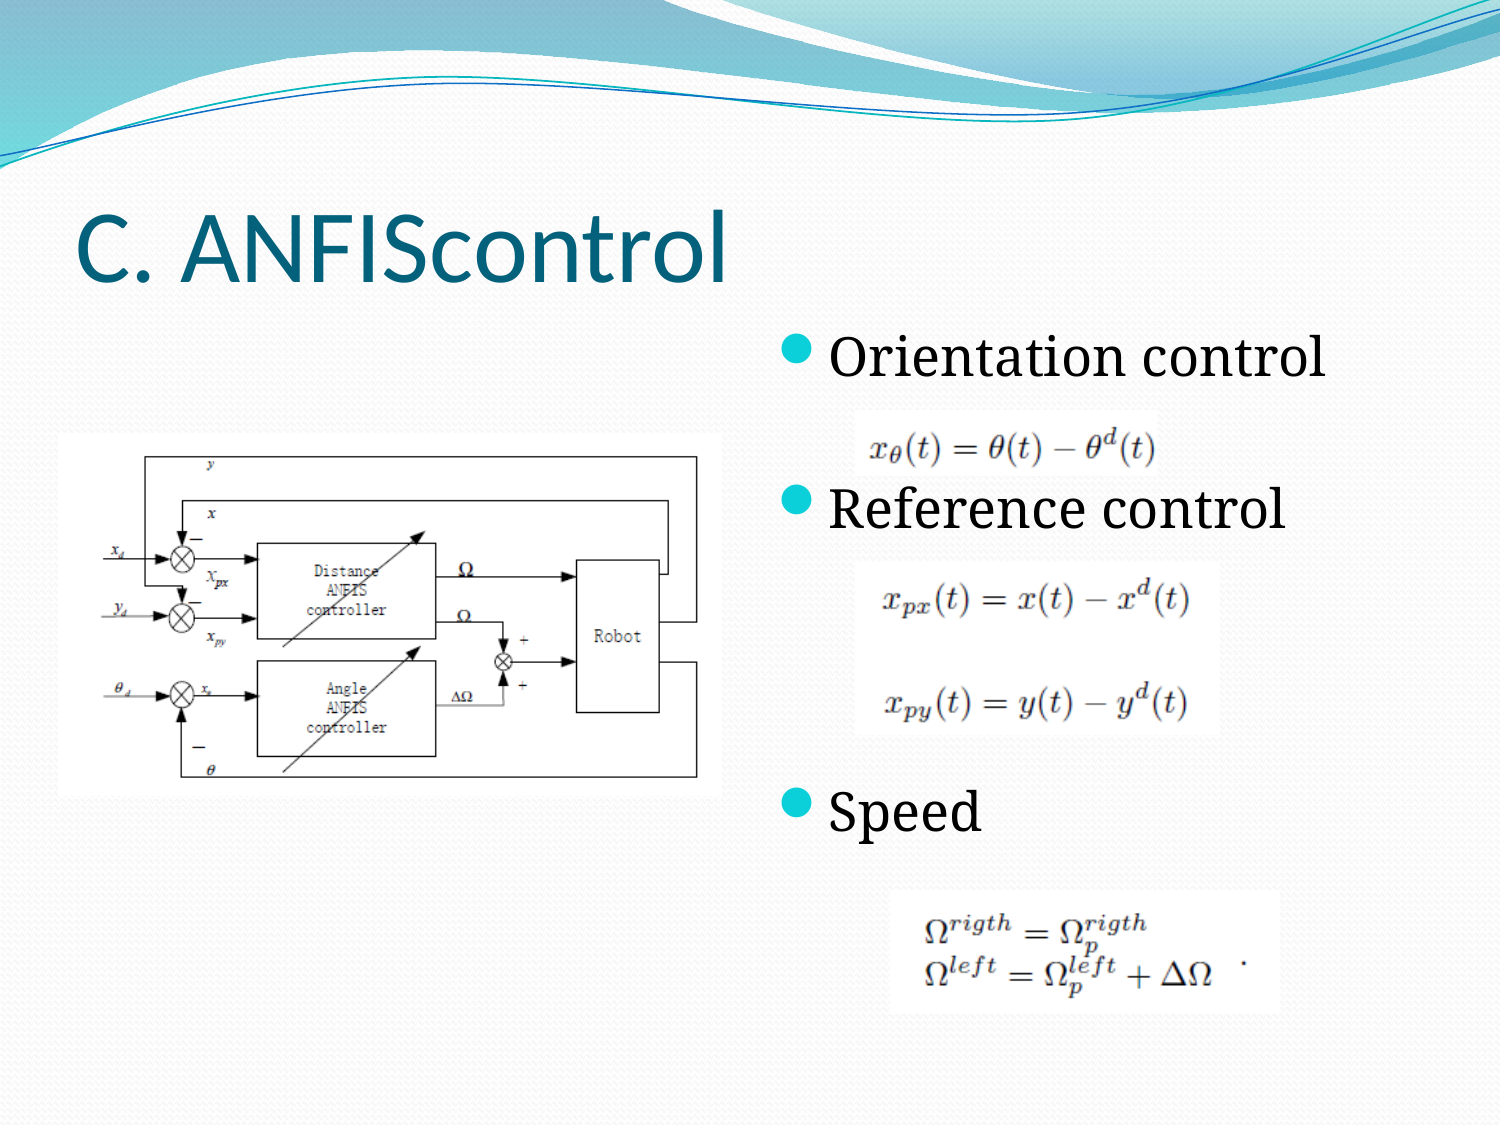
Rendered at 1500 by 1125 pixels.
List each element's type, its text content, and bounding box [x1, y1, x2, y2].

title C. ANFIScontrol [75, 115, 1425, 303]
picture [890, 890, 1280, 1015]
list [58, 433, 722, 796]
list Orientation control Reference control Speed [762, 314, 1425, 1043]
picture [855, 409, 1158, 476]
picture [855, 562, 1220, 735]
